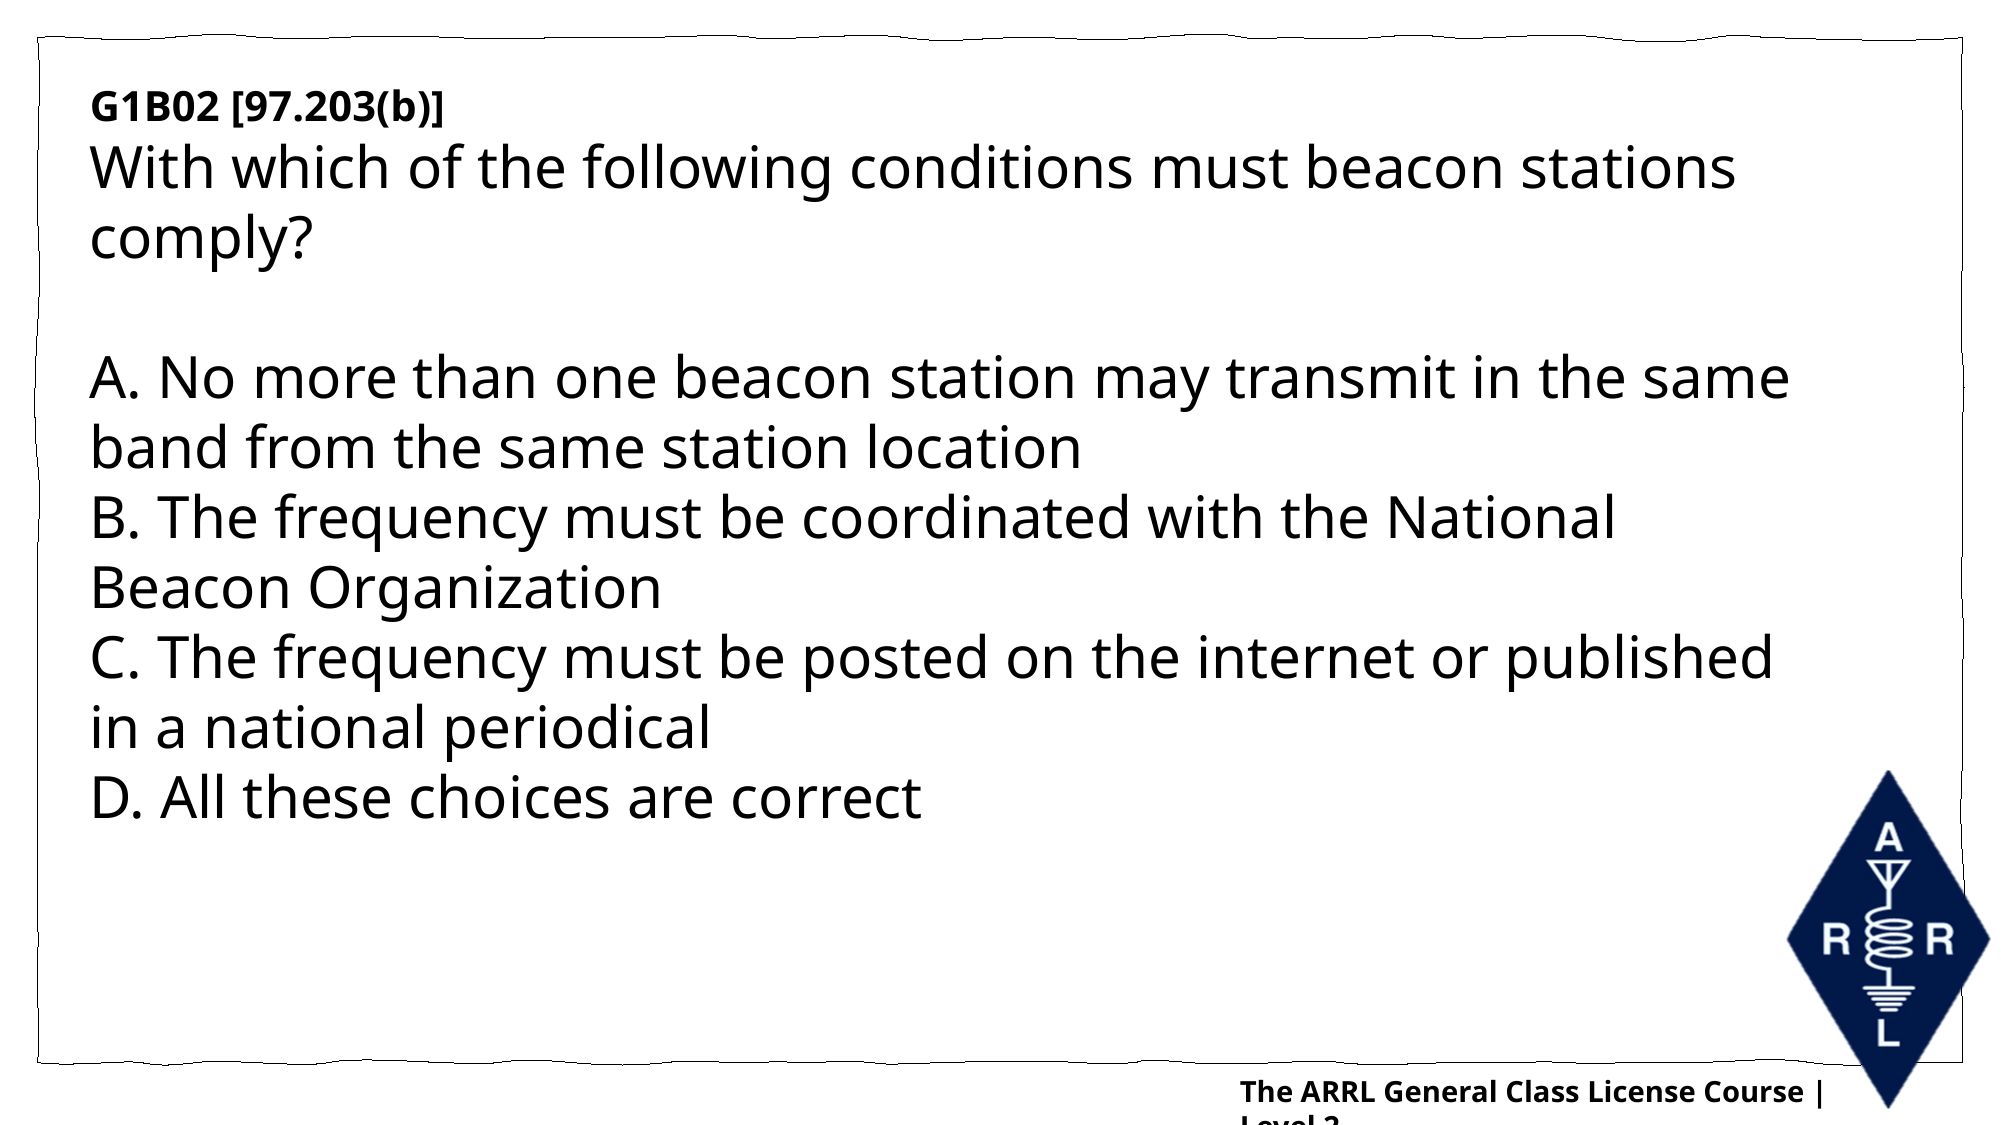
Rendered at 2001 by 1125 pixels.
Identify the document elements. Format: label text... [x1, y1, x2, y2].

text_box G1B02 [97.203(b)] With which of the following conditions must beacon stations comply? A. No more than one beacon station may transmit in the same band from the same station location B. The frequency must be coordinated with the National Beacon Organization C. The frequency must be posted on the internet or published in a national periodical D. All these choices are correct [75, 72, 1850, 838]
picture [1773, 752, 1999, 1125]
